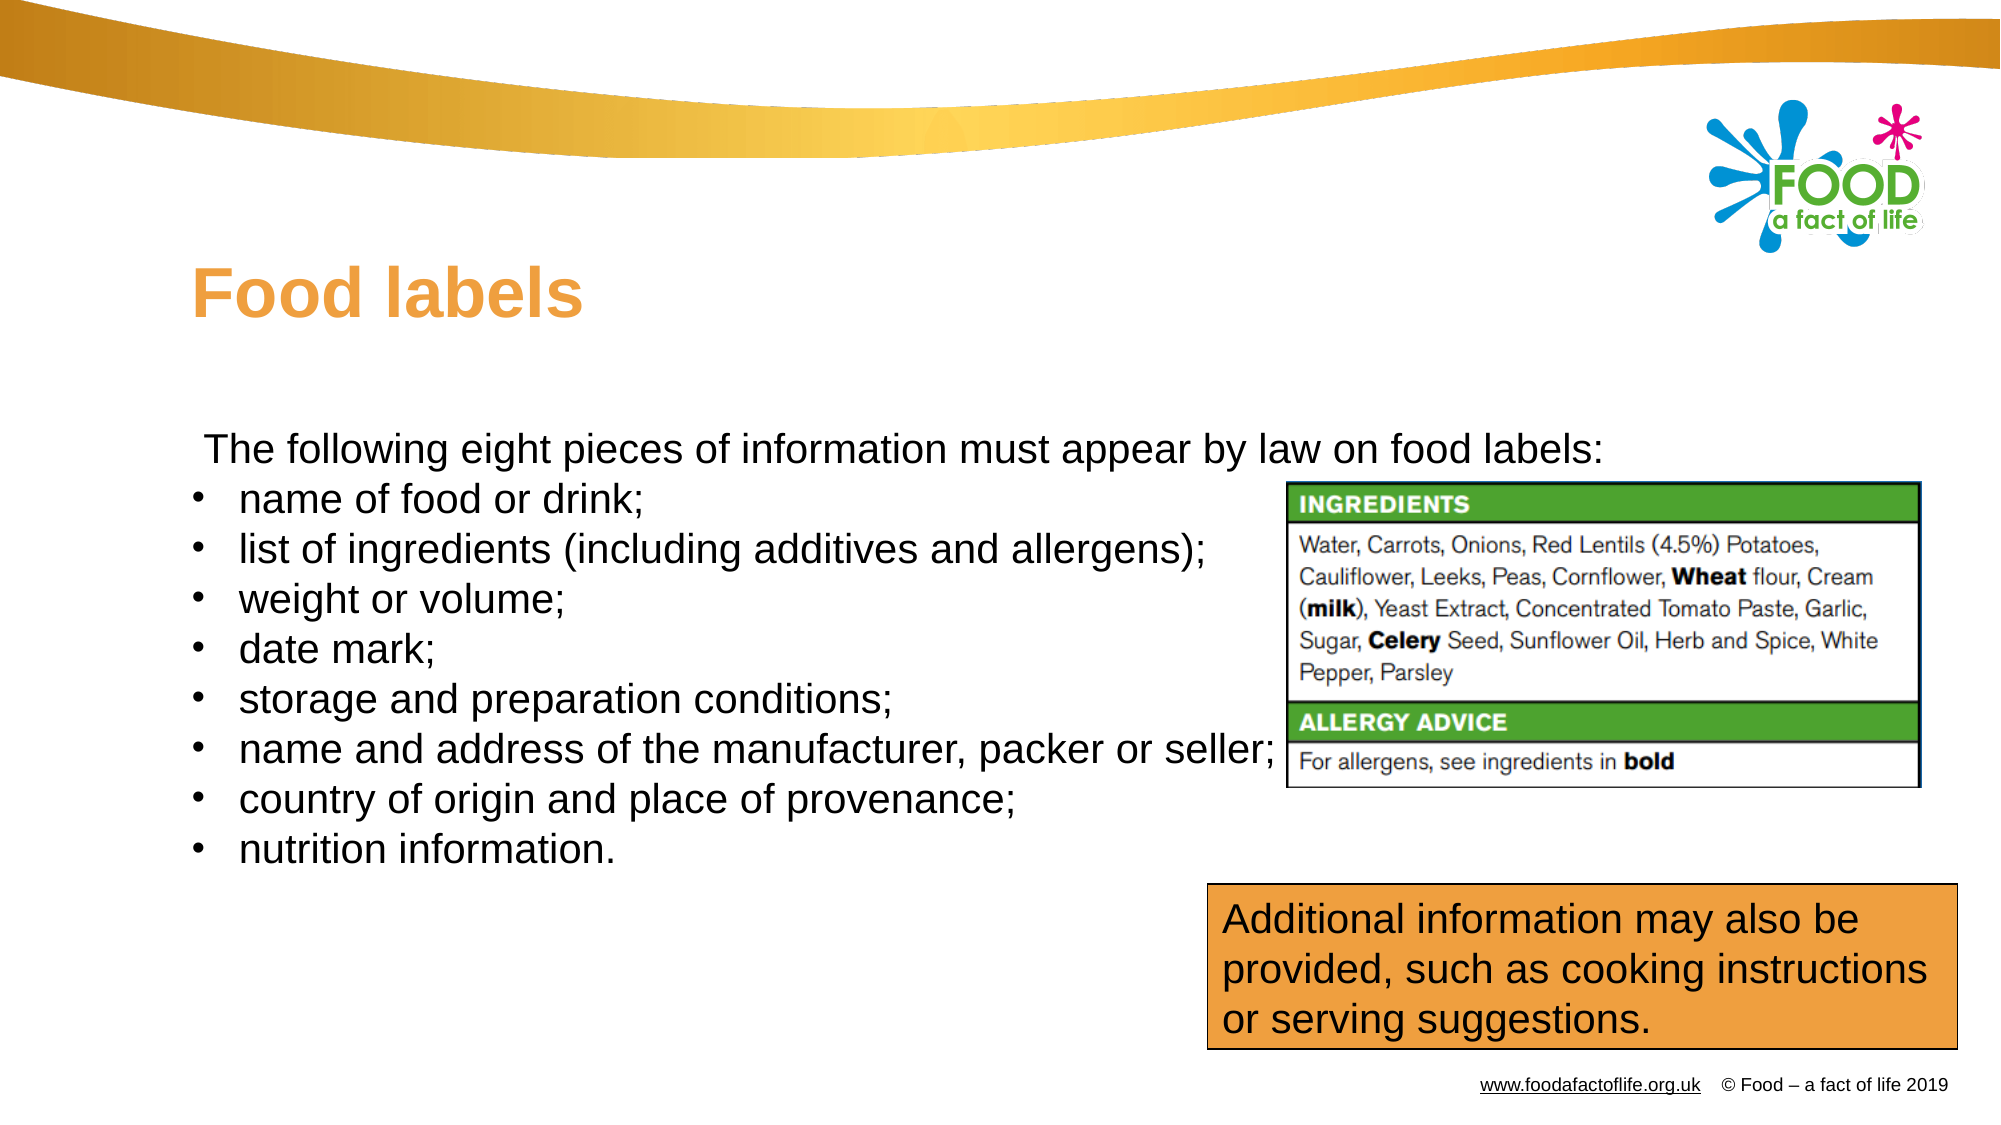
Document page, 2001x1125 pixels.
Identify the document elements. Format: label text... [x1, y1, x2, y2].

picture [0, 0, 2000, 1125]
title Food labels [191, 256, 1787, 375]
text_box Additional information may also be provided, such as cooking instructions or serving suggestions. [1207, 884, 1958, 1049]
subtitle The following eight pieces of information must appear by law on food labels: name of food or drink; list of ingredients (including additives and allergens); weight or volume; date mark; storage and preparation conditions; name and address of the manufacturer, packer or seller; country of origin and place of provenance; nutrition information. [191, 421, 1787, 1013]
